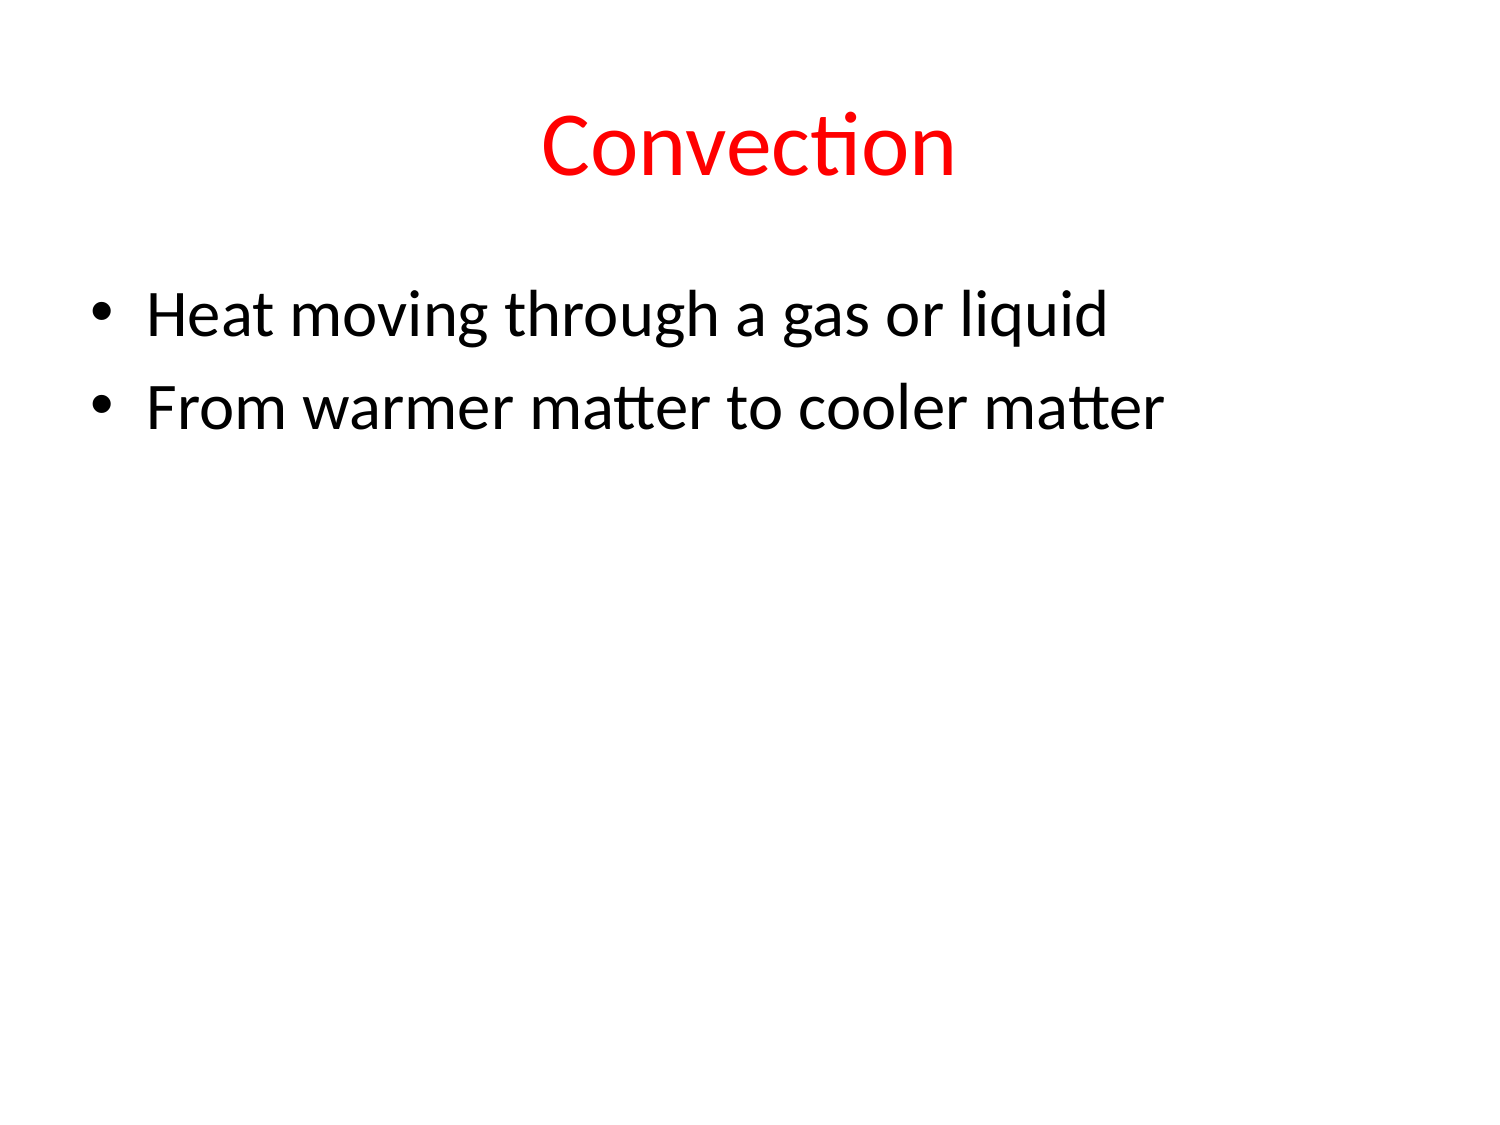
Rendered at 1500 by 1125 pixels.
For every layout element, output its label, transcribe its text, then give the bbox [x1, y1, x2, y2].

title Convection [75, 45, 1425, 233]
list Heat moving through a gas or liquid From warmer matter to cooler matter [75, 262, 1425, 1005]
